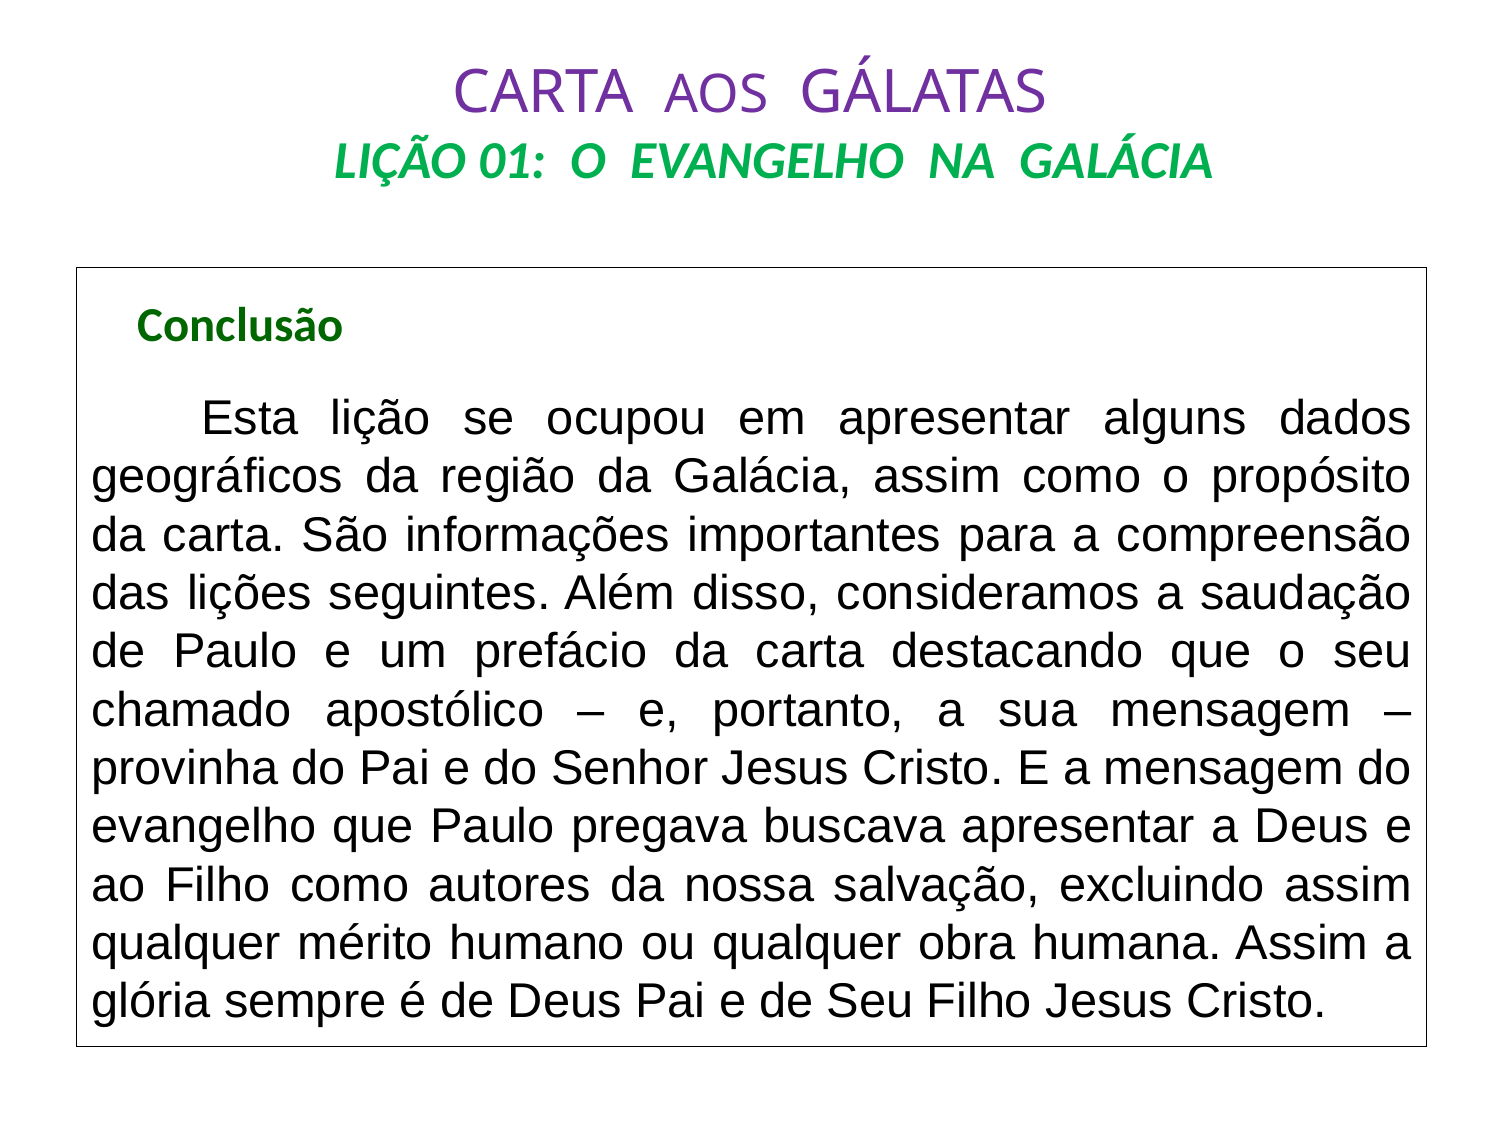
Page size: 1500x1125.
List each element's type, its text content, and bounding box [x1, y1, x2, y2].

title CARTA AOS GÁLATAS LIÇÃO 01: O EVANGELHO NA GALÁCIA [75, 45, 1425, 197]
list Conclusão Esta lição se ocupou em apresentar alguns dados geográficos da região da Galácia, assim como o propósito da carta. São informações importantes para a compreensão das lições seguintes. Além disso, consideramos a saudação de Paulo e um prefácio da carta destacando que o seu chamado apostólico – e, portanto, a sua mensagem – provinha do Pai e do Senhor Jesus Cristo. E a mensagem do evangelho que Paulo pregava buscava apresentar a Deus e ao Filho como autores da nossa salvação, excluindo assim qualquer mérito humano ou qualquer obra humana. Assim a glória sempre é de Deus Pai e de Seu Filho Jesus Cristo. [76, 267, 1427, 1047]
